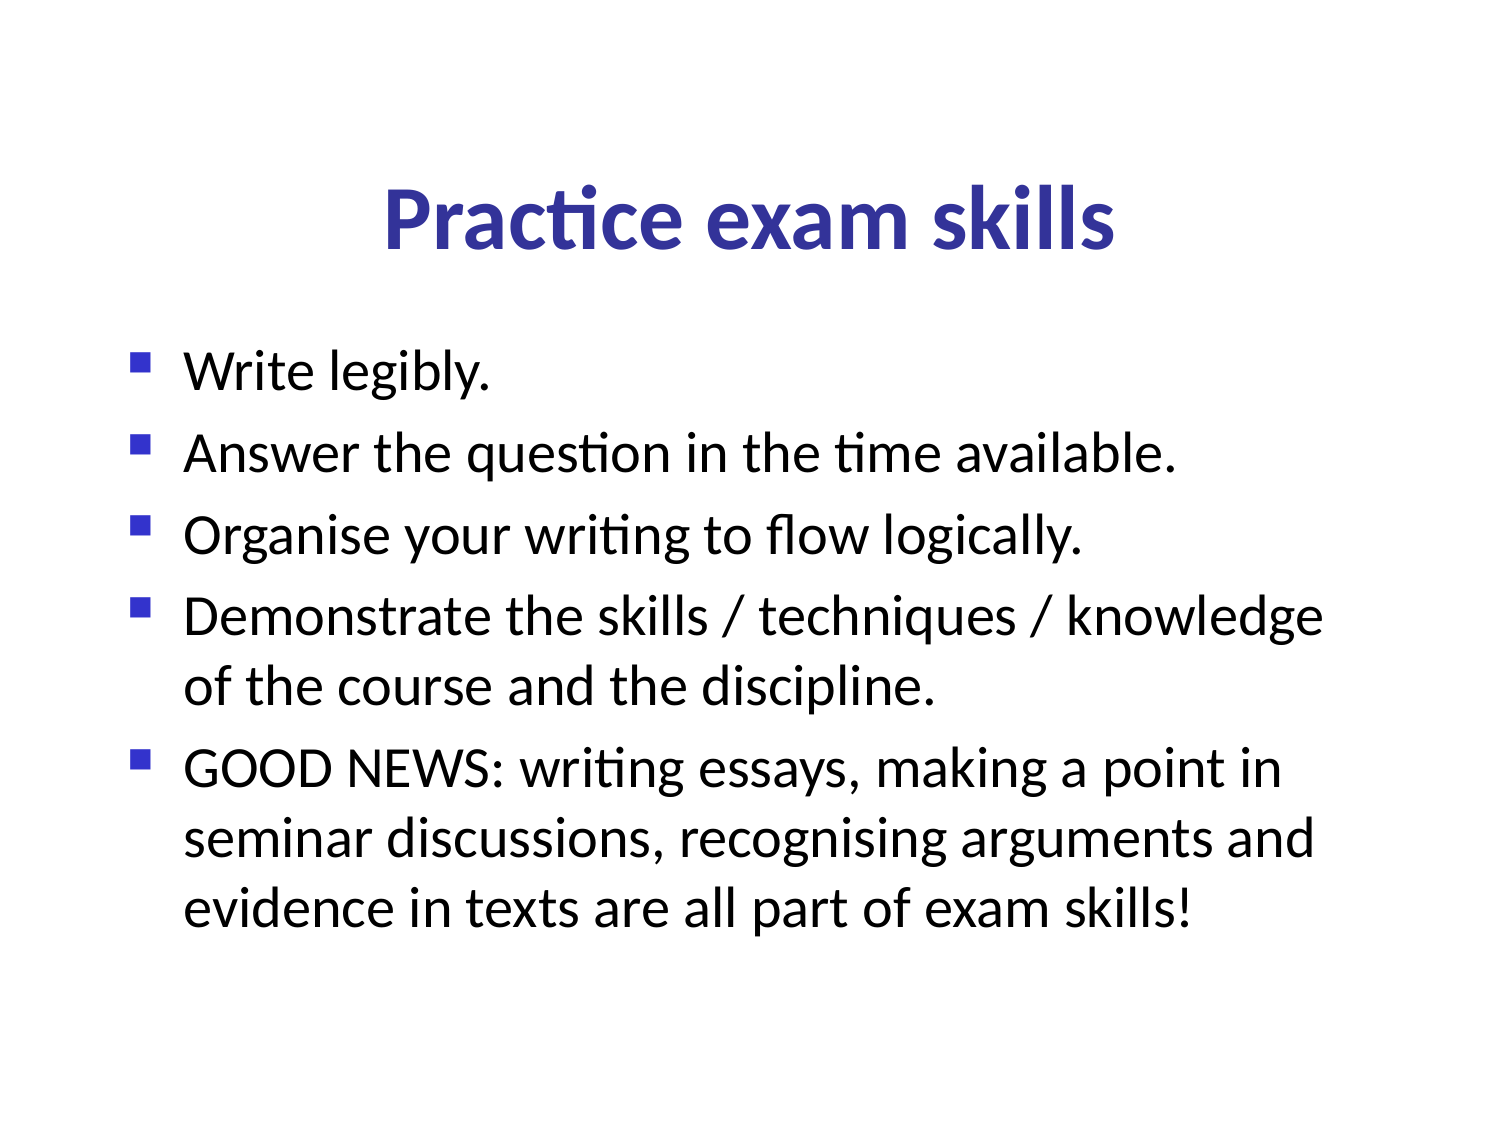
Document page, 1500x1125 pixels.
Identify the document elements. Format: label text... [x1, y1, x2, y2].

text_box Write legibly. Answer the question in the time available. Organise your writing to flow logically. Demonstrate the skills / techniques / knowledge of the course and the discipline. GOOD NEWS: writing essays, making a point in seminar discussions, recognising arguments and evidence in texts are all part of exam skills! [112, 243, 1388, 938]
text_box Practice exam skills [0, 35, 1500, 275]
